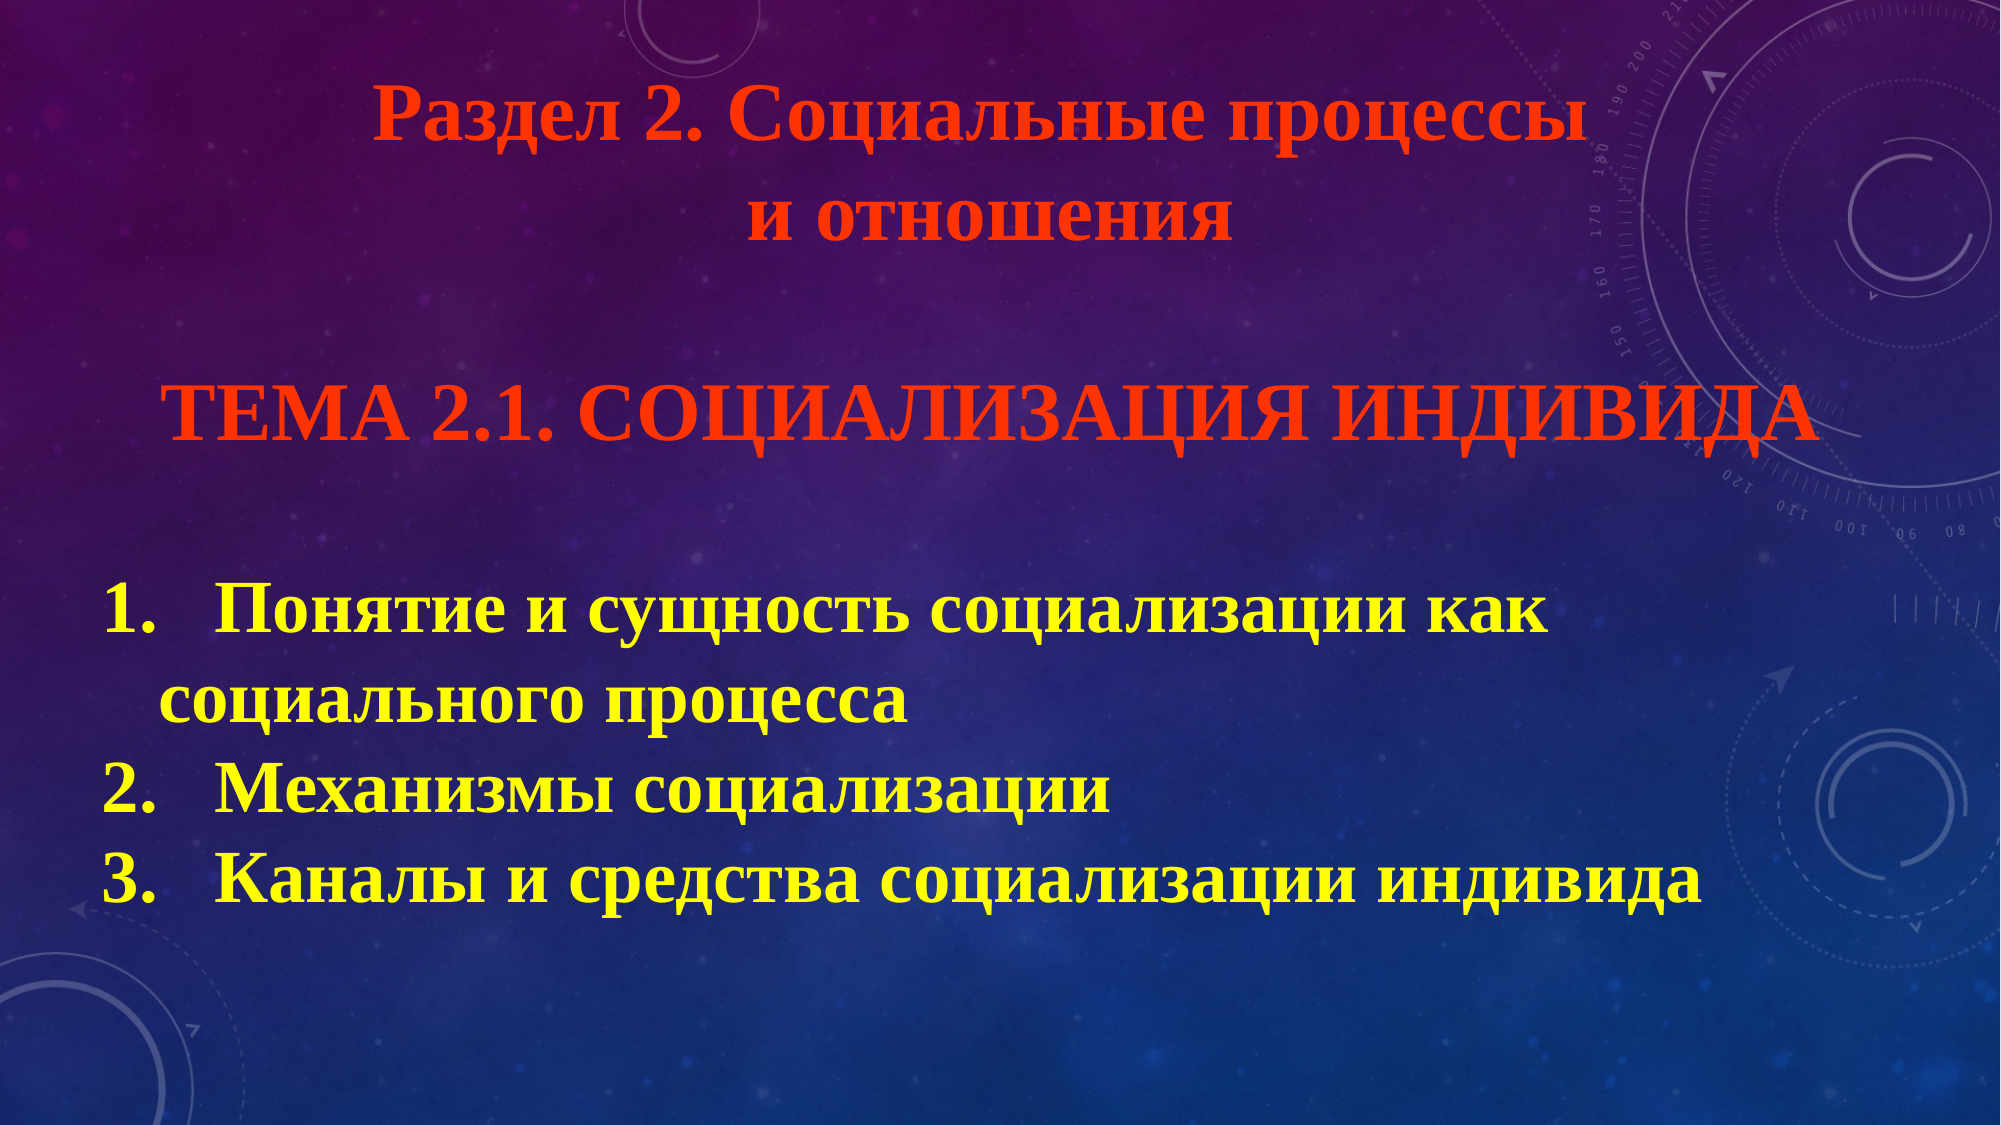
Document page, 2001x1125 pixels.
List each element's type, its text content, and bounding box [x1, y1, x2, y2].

text_box Раздел 2. Социальные процессы и отношения ТЕМА 2.1. СОЦИАЛИЗАЦИЯ ИНДИВИДА Понятие и сущность социализации как социального процесса Механизмы социализации Каналы и средства социализации индивида [87, 50, 1895, 1125]
picture [0, 0, 2001, 1125]
